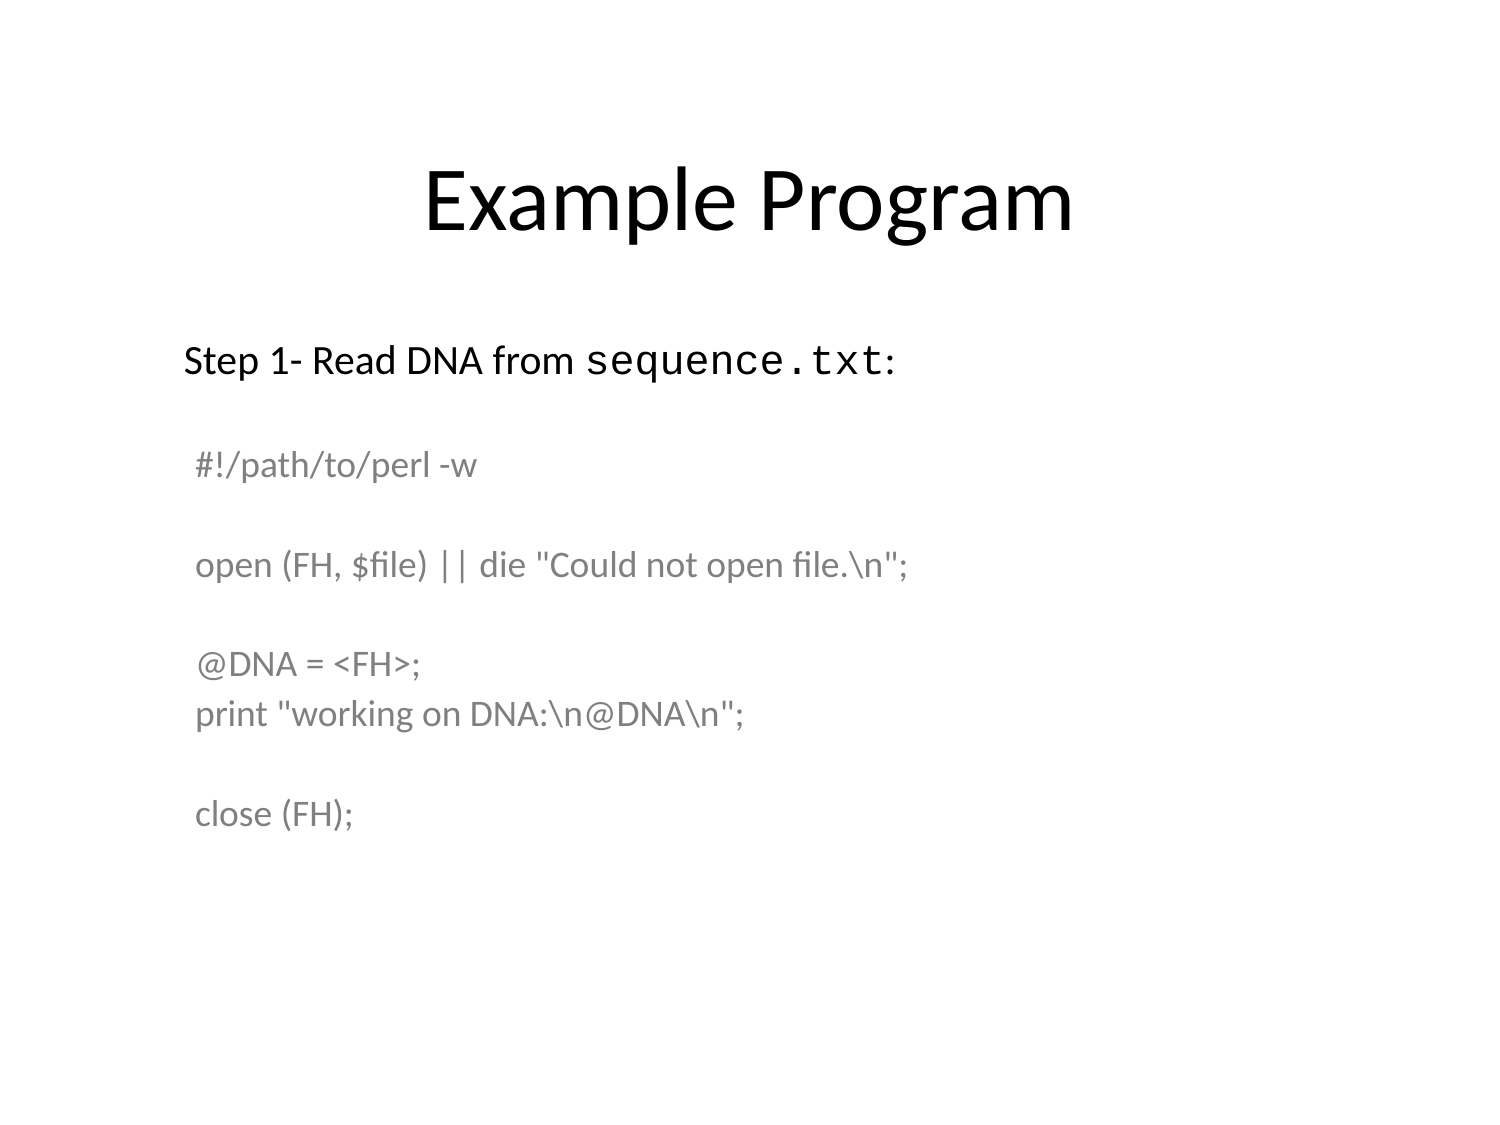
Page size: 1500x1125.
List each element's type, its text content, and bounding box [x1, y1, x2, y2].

text_box #!/path/to/perl -w open (FH, $file) || die "Could not open file.\n"; @DNA = <FH>; print "working on DNA:\n@DNA\n"; close (FH); [30, 437, 925, 843]
list Step 1- Read DNA from sequence.txt: [112, 324, 1388, 1000]
title Example Program [112, 99, 1388, 288]
